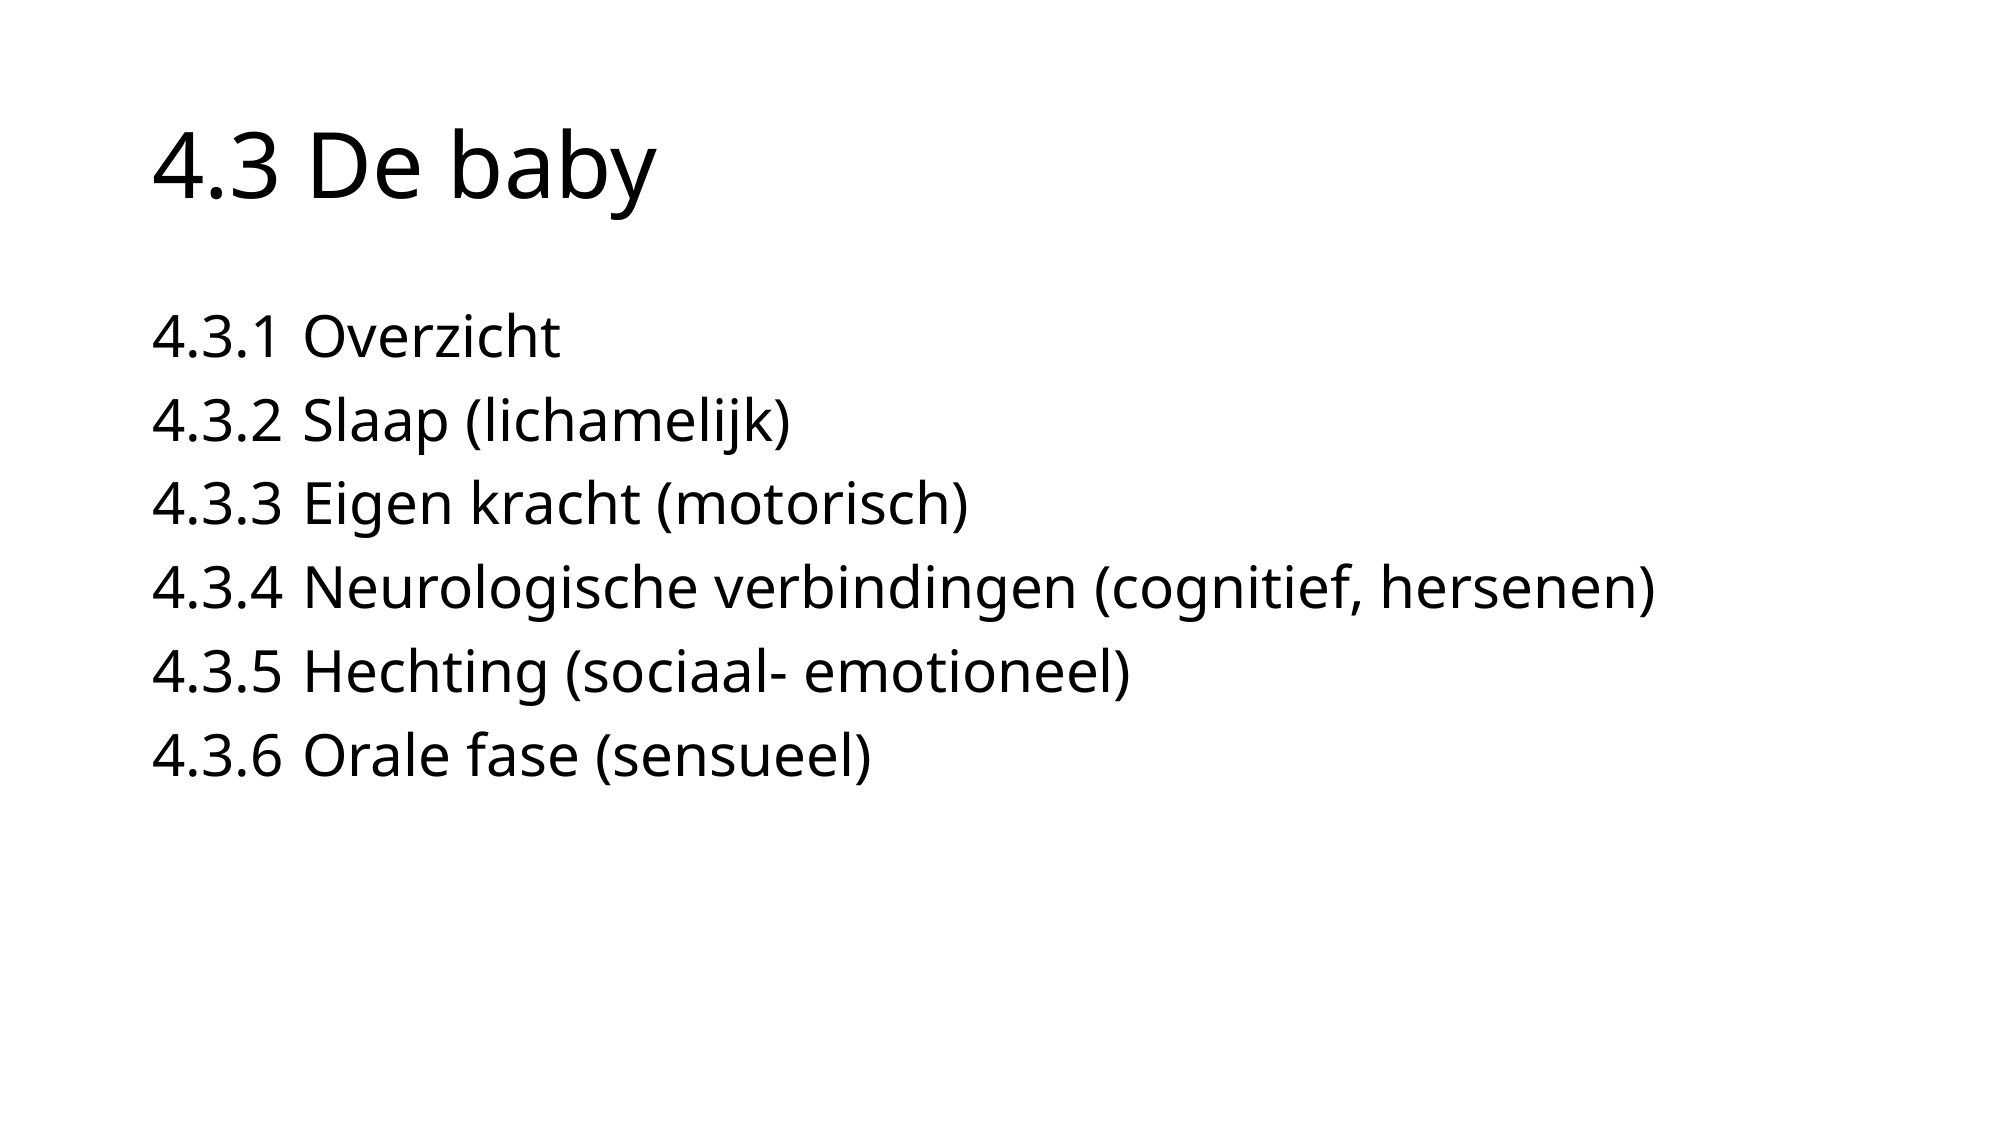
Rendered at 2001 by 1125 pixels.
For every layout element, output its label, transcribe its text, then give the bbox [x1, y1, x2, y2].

list 4.3.1 Overzicht 4.3.2 Slaap (lichamelijk) 4.3.3 Eigen kracht (motorisch) 4.3.4 Neurologische verbindingen (cognitief, hersenen) 4.3.5 Hechting (sociaal- emotioneel) 4.3.6 Orale fase (sensueel) [137, 299, 1863, 1014]
title 4.3 De baby [137, 59, 1863, 278]
